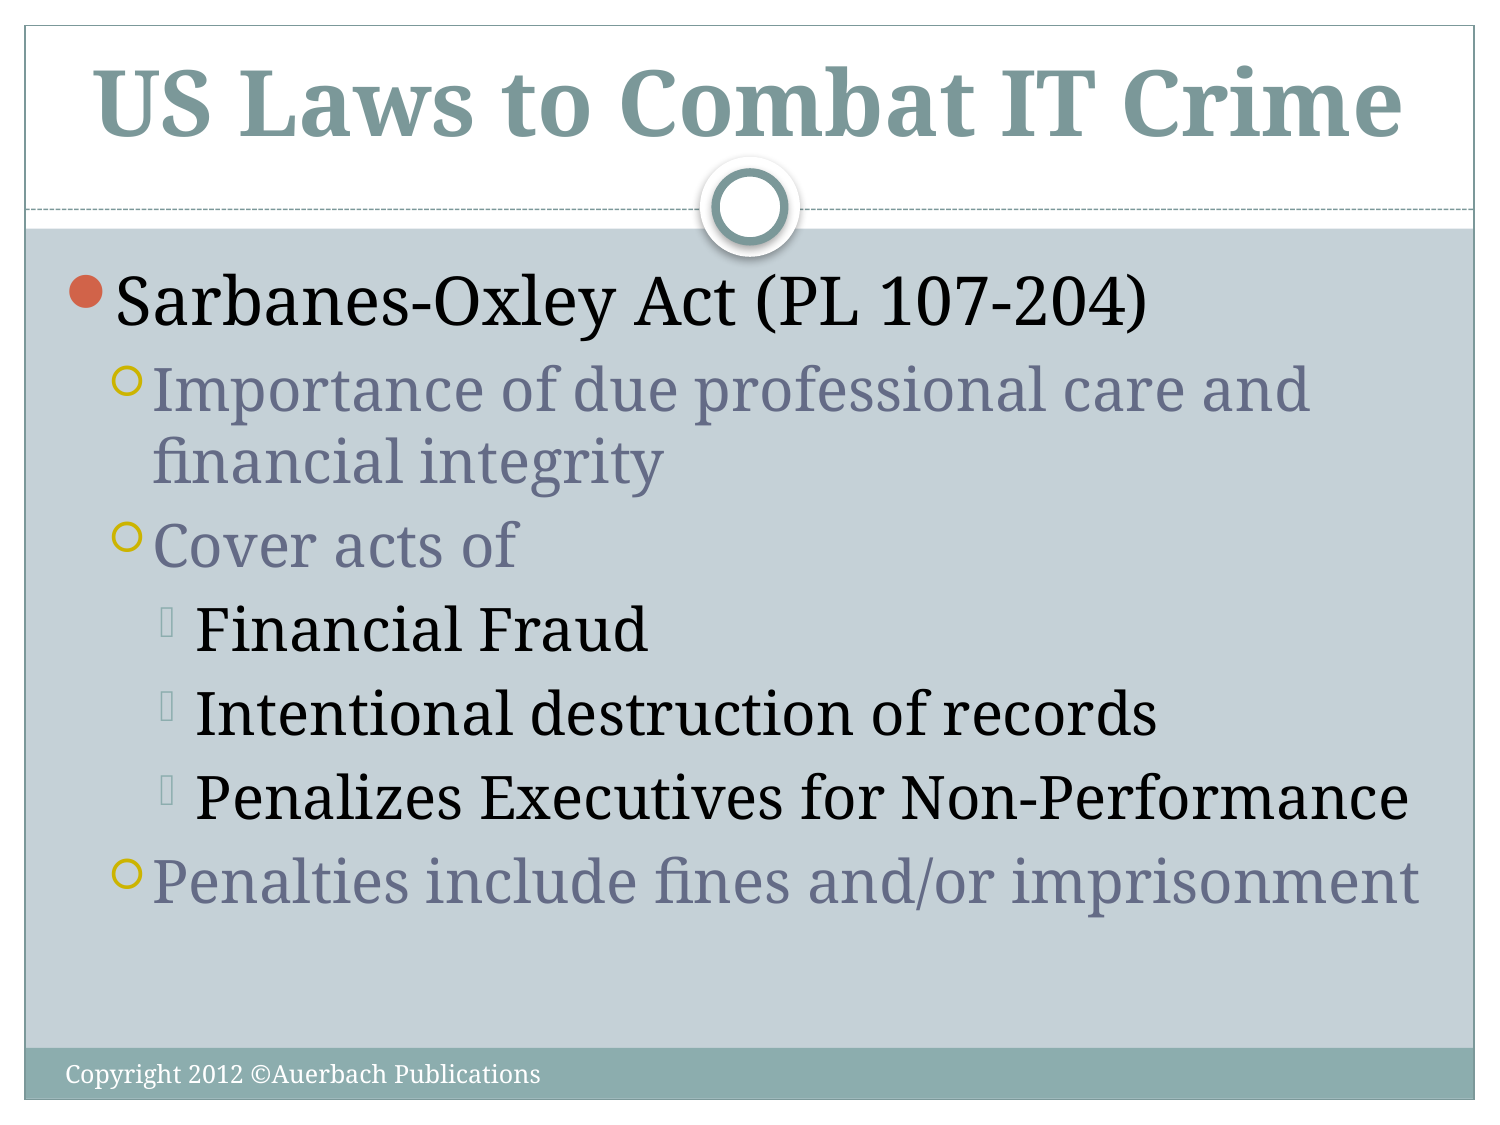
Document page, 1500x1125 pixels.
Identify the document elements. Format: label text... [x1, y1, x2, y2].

list Sarbanes-Oxley Act (PL 107-204) Importance of due professional care and financial integrity Cover acts of Financial Fraud Intentional destruction of records Penalizes Executives for Non-Performance Penalties include fines and/or imprisonment [49, 250, 1445, 1001]
footer Copyright 2012 ©Auerbach Publications [50, 1051, 638, 1112]
title US Laws to Combat IT Crime [49, 37, 1450, 163]
